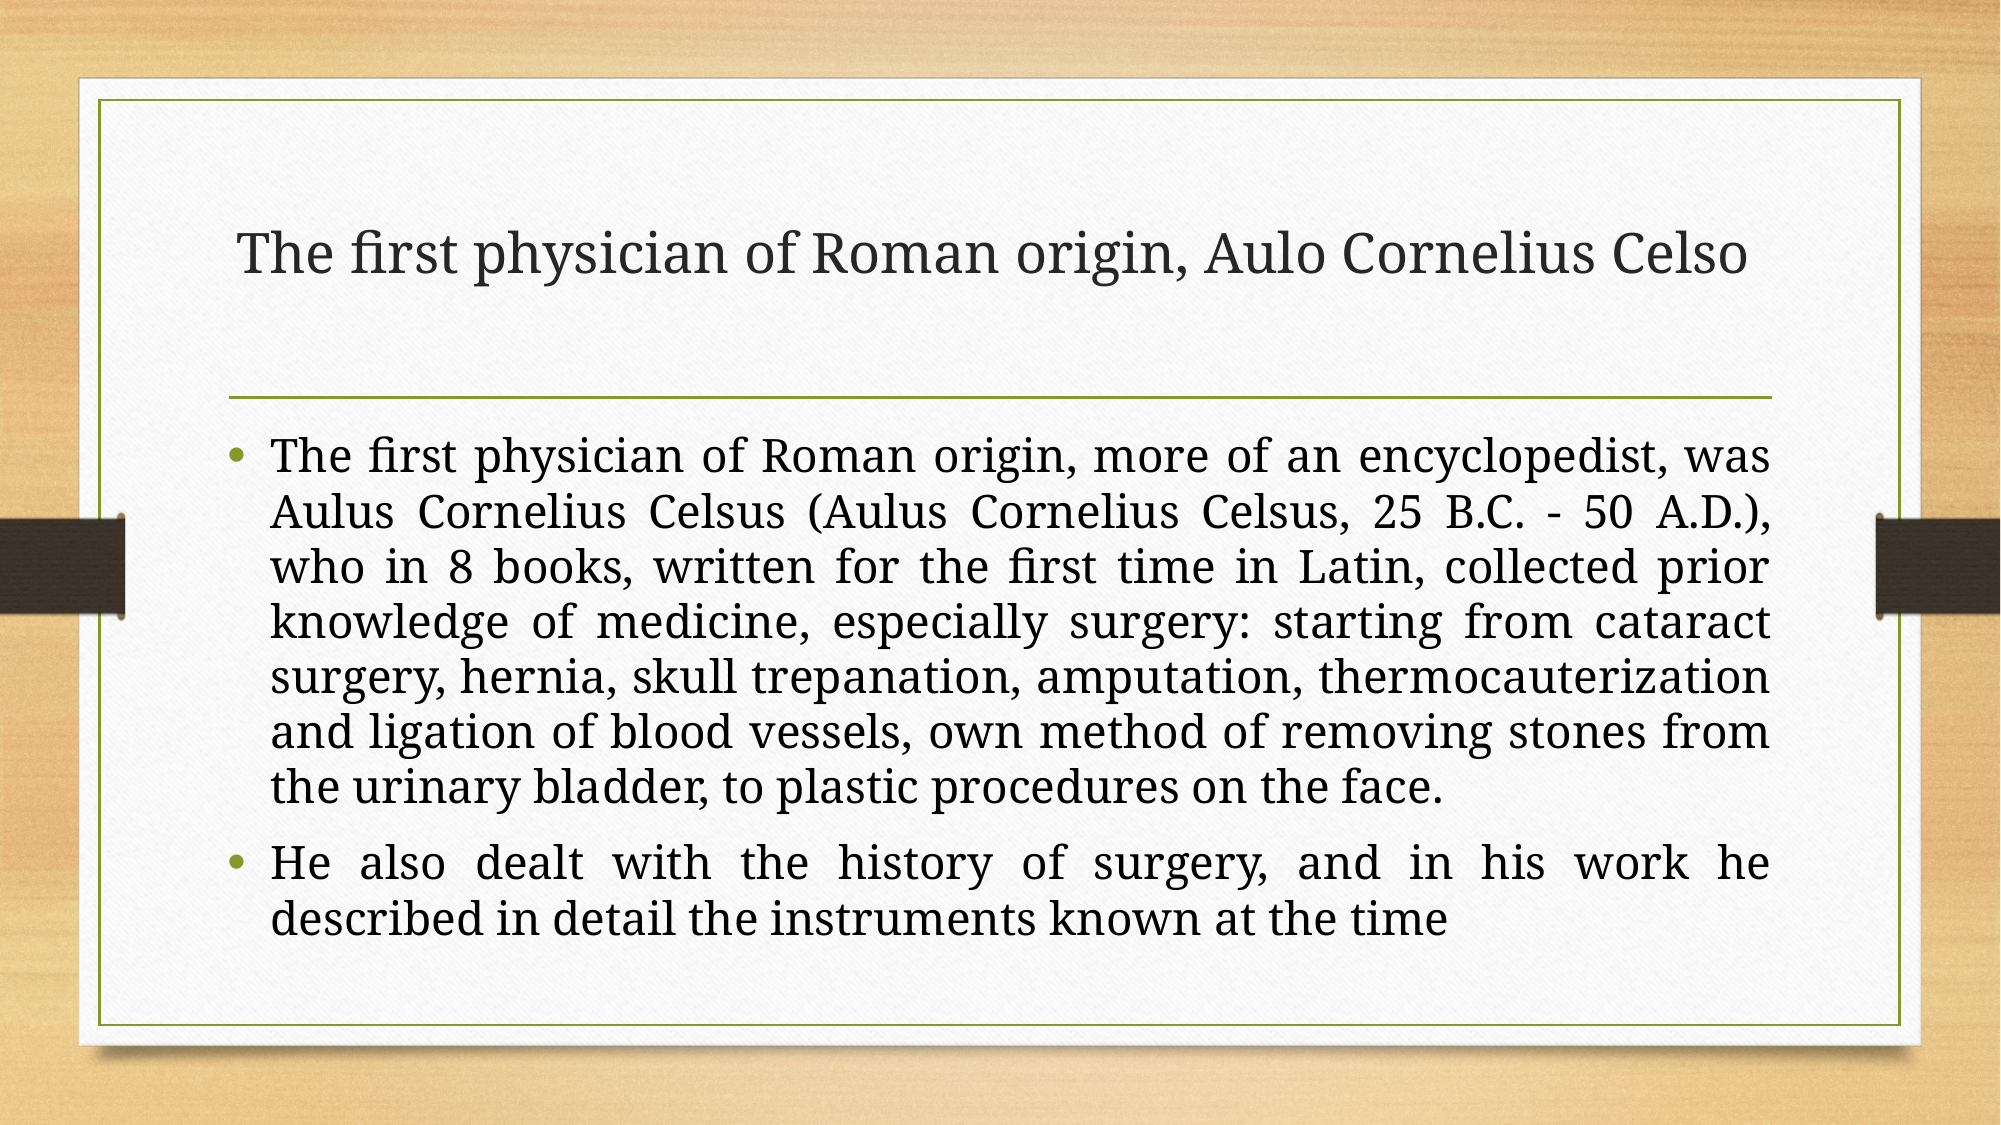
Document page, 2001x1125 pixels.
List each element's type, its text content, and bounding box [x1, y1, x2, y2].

title The first physician of Roman origin, Aulo Cornelius Celso [214, 178, 1790, 393]
picture [0, 0, 2001, 1125]
list The first physician of Roman origin, more of an encyclopedist, was Aulus Cornelius Celsus (Aulus Cornelius Celsus, 25 B.C. - 50 A.D.), who in 8 books, written for the first time in Latin, collected prior knowledge of medicine, especially surgery: starting from cataract surgery, hernia, skull trepanation, amputation, thermocauterization and ligation of blood vessels, own method of removing stones from the urinary bladder, to plastic procedures on the face. He also dealt with the history of surgery, and in his work he described in detail the instruments known at the time [212, 419, 1788, 964]
